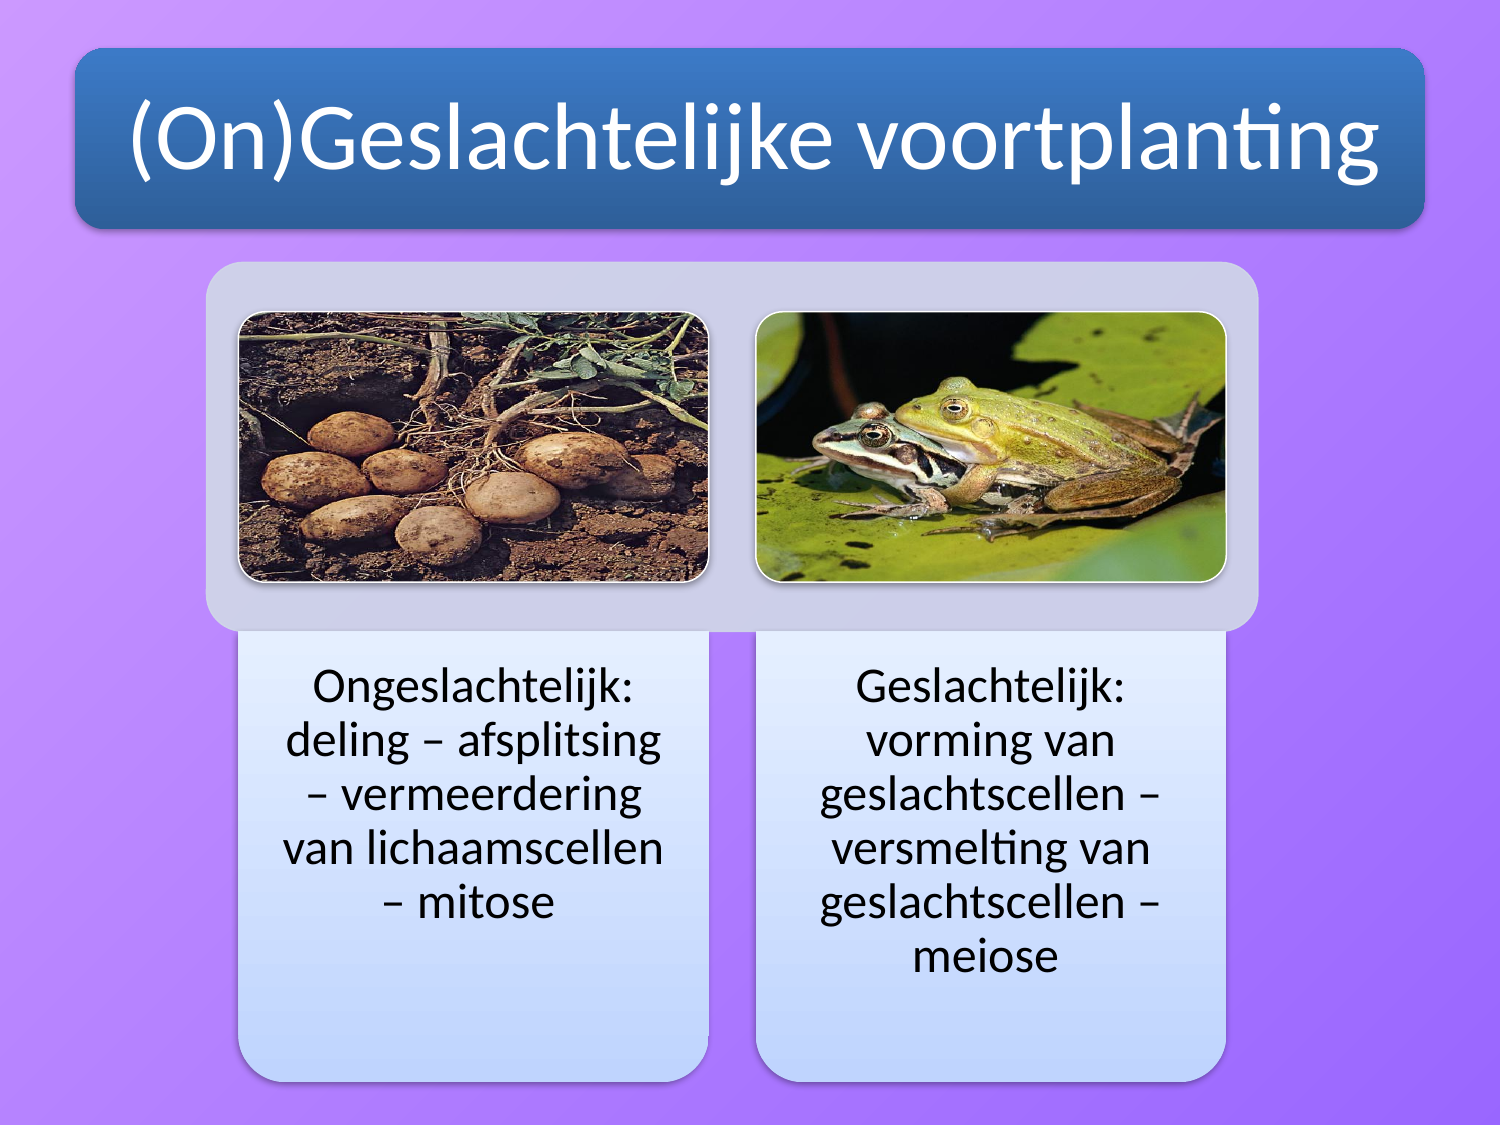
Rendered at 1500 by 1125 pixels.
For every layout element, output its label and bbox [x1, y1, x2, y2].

text_box [74, 44, 1426, 233]
list [206, 262, 1259, 1083]
